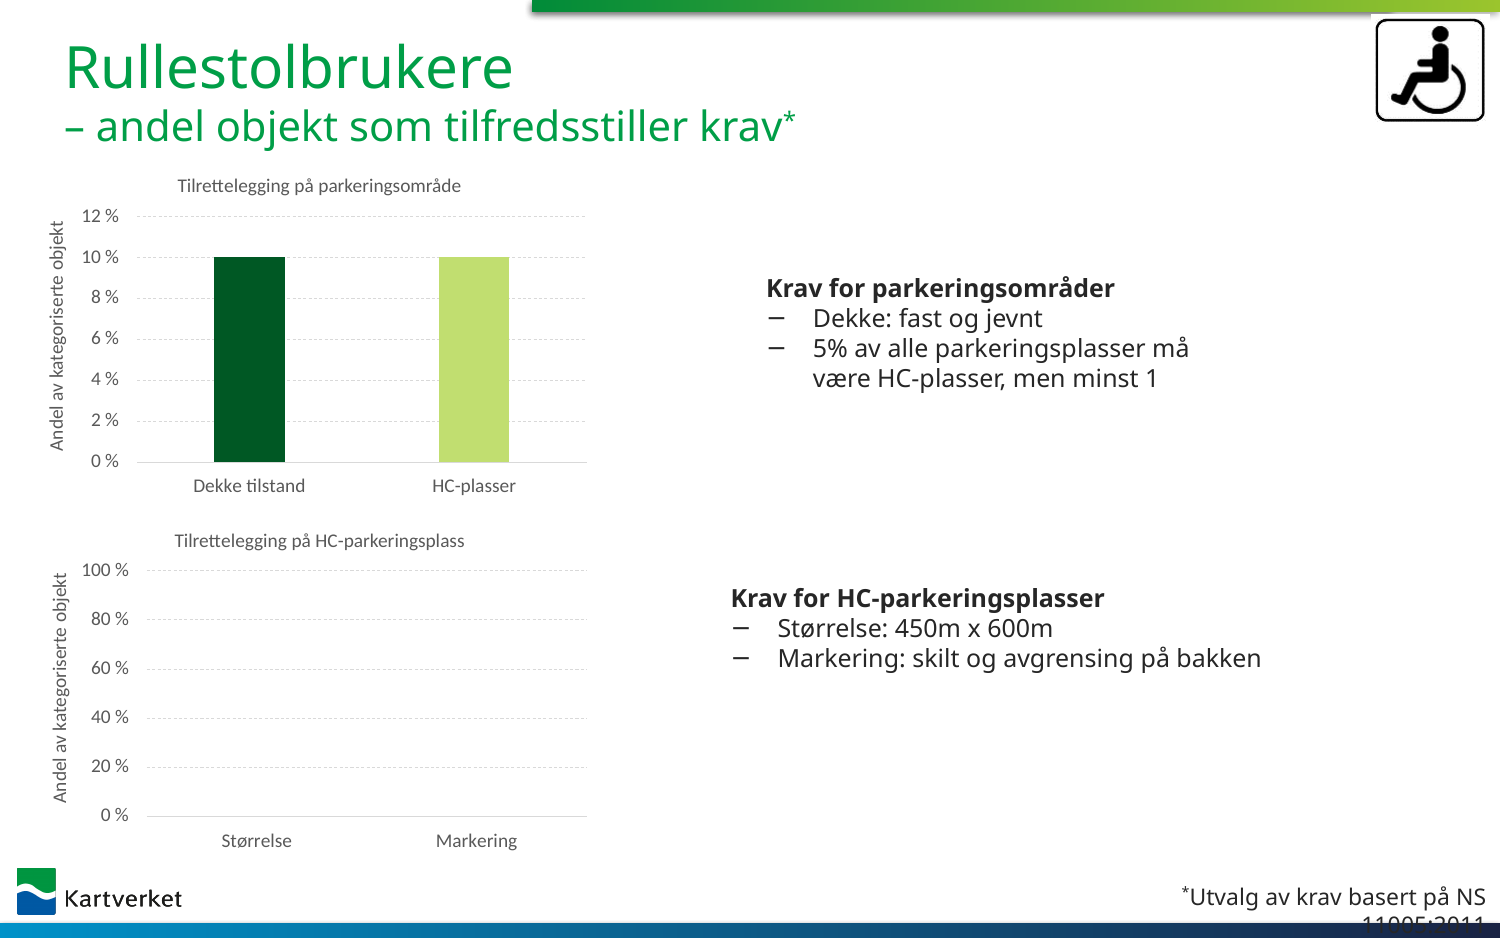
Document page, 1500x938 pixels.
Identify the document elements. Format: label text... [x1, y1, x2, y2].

picture [1371, 13, 1491, 127]
text_box Krav for parkeringsområder Dekke: fast og jevnt 5% av alle parkeringsplasser må være HC-plasser, men minst 1 [751, 264, 1232, 400]
picture [41, 166, 598, 505]
text_box Rullestolbrukere – andel objekt som tilfredsstiller krav* [49, 23, 1431, 158]
text_box *Utvalg av krav basert på NS 11005:2011 [1068, 873, 1500, 938]
picture [41, 520, 598, 859]
text_box Krav for HC-parkeringsplasser Størrelse: 450m x 600m Markering: skilt og avgrensing på bakken [715, 574, 1278, 680]
